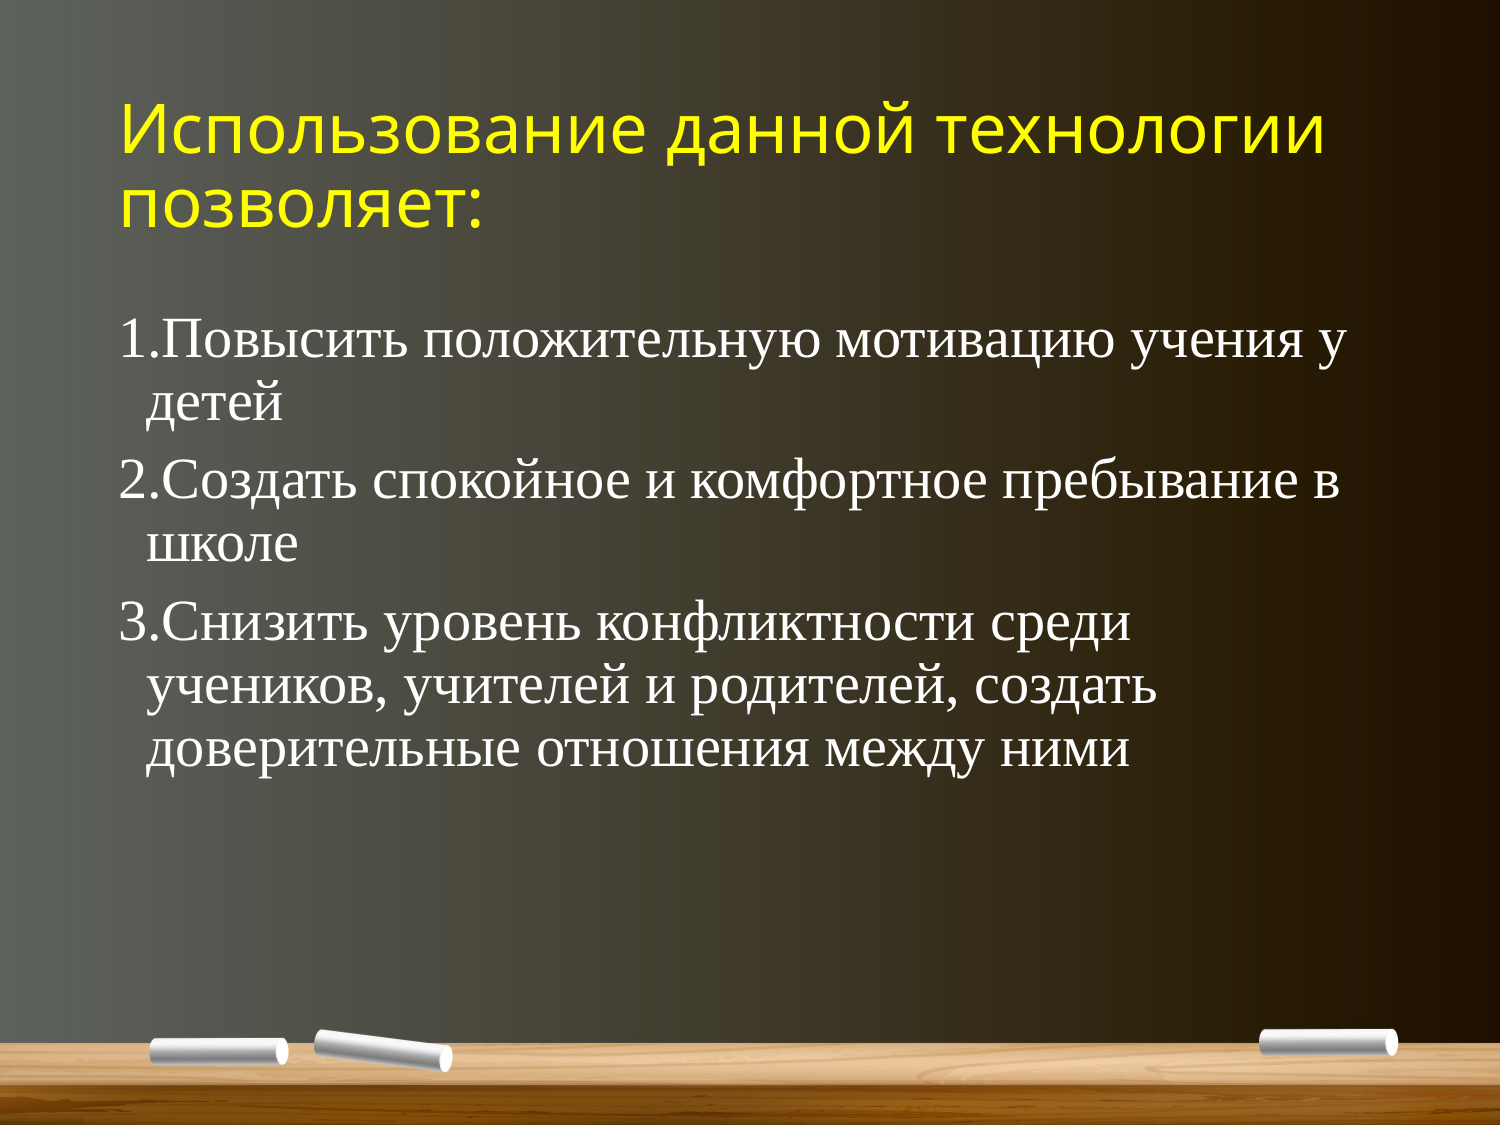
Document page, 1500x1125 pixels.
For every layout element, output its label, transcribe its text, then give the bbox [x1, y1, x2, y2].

title Использование данной технологии позволяет: [103, 59, 1397, 278]
list 1.Повысить положительную мотивацию учения у детей 2.Создать спокойное и комфортное пребывание в школе 3.Снизить уровень конфликтности среди учеников, учителей и родителей, создать доверительные отношения между ними [103, 299, 1397, 1014]
picture [0, 0, 1500, 1125]
